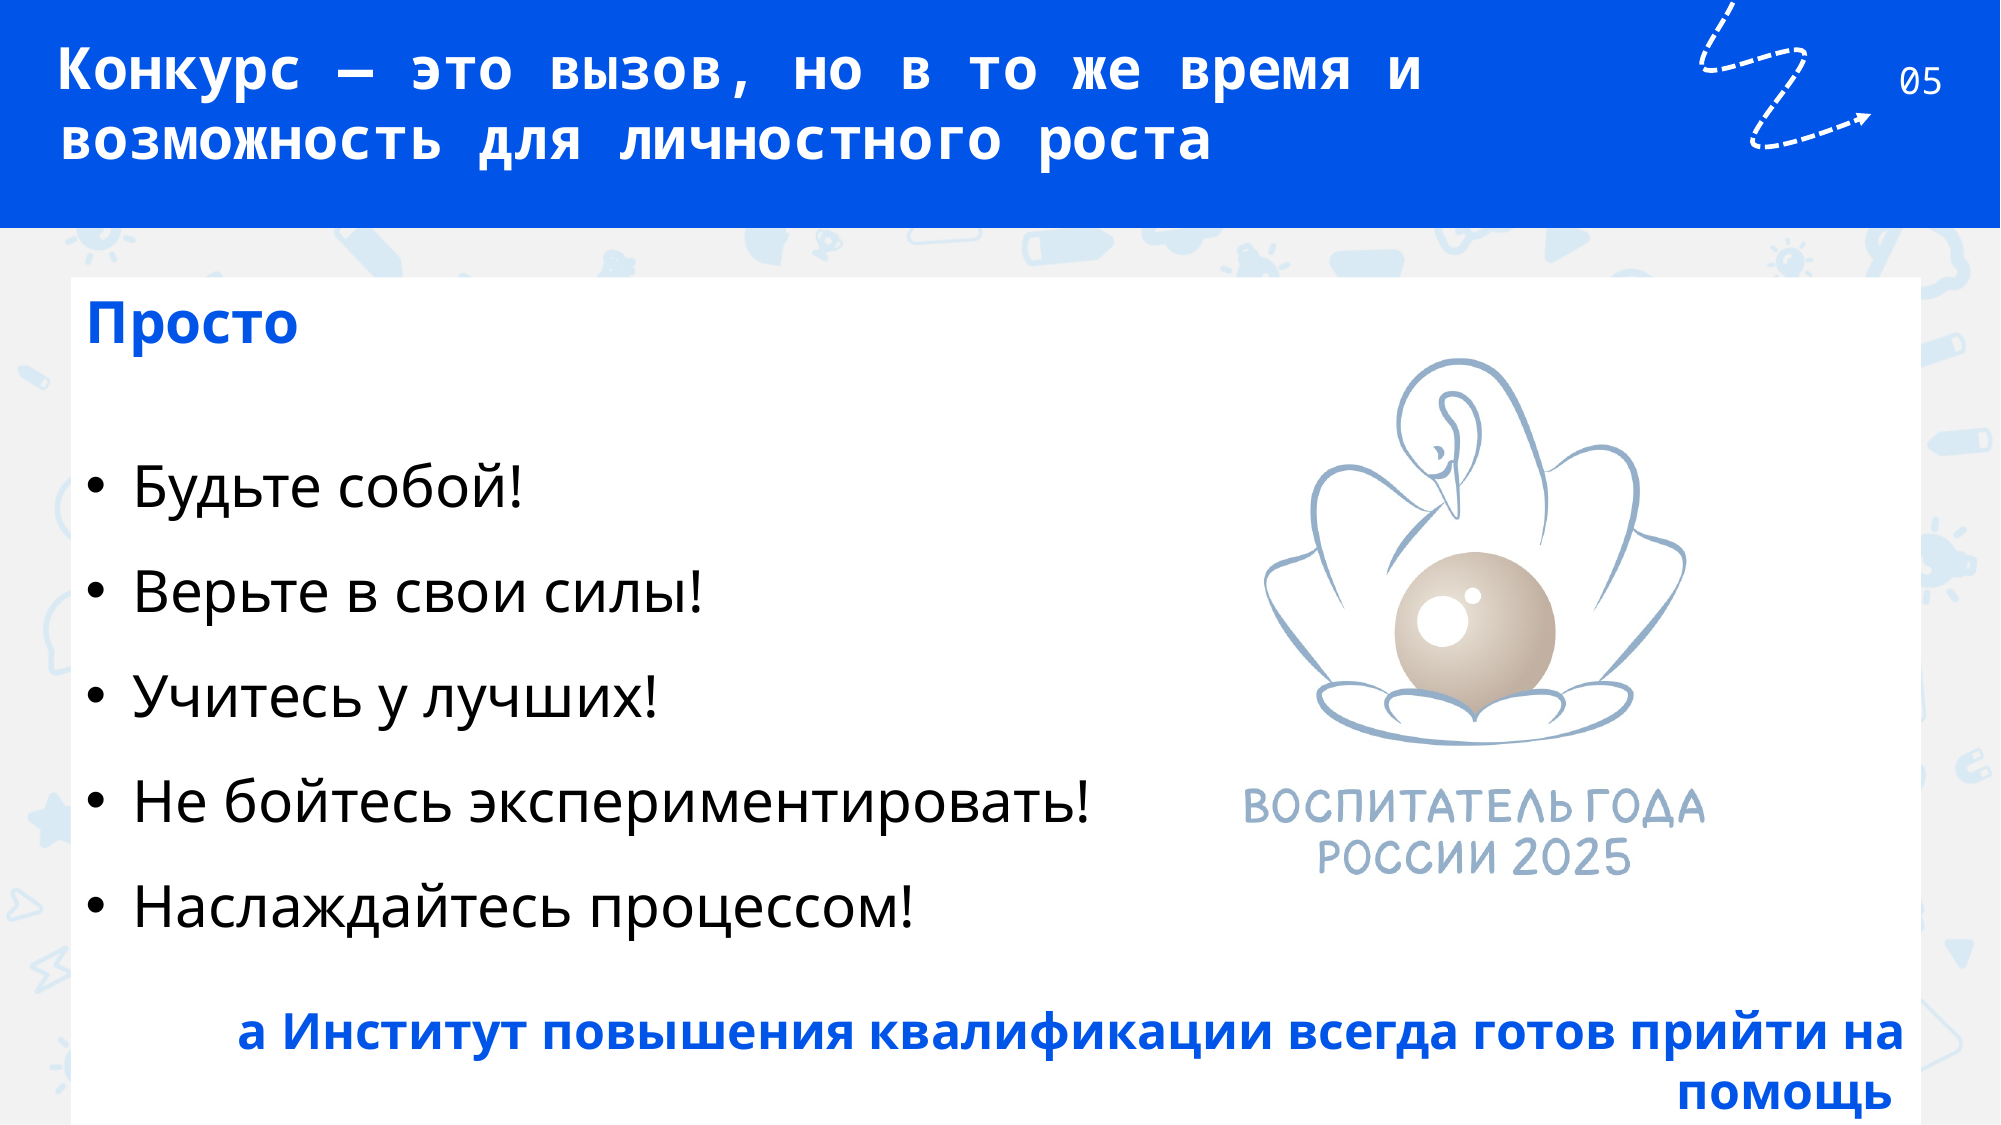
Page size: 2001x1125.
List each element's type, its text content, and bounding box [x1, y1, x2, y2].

text_box Просто Будьте собой! Верьте в свои силы! Учитесь у лучших! Не бойтесь экспериментировать! Наслаждайтесь процессом! а Институт повышения квалификации всегда готов прийти на помощь [70, 277, 1921, 1125]
picture [1178, 335, 1734, 918]
text_box Конкурс — это вызов, но в то же время и возможность для личностного роста [43, 23, 1640, 179]
picture [0, 0, 2001, 1125]
text_box [1700, 0, 1872, 149]
text_box 05 [1883, 49, 1959, 110]
text_box [0, 0, 2000, 229]
